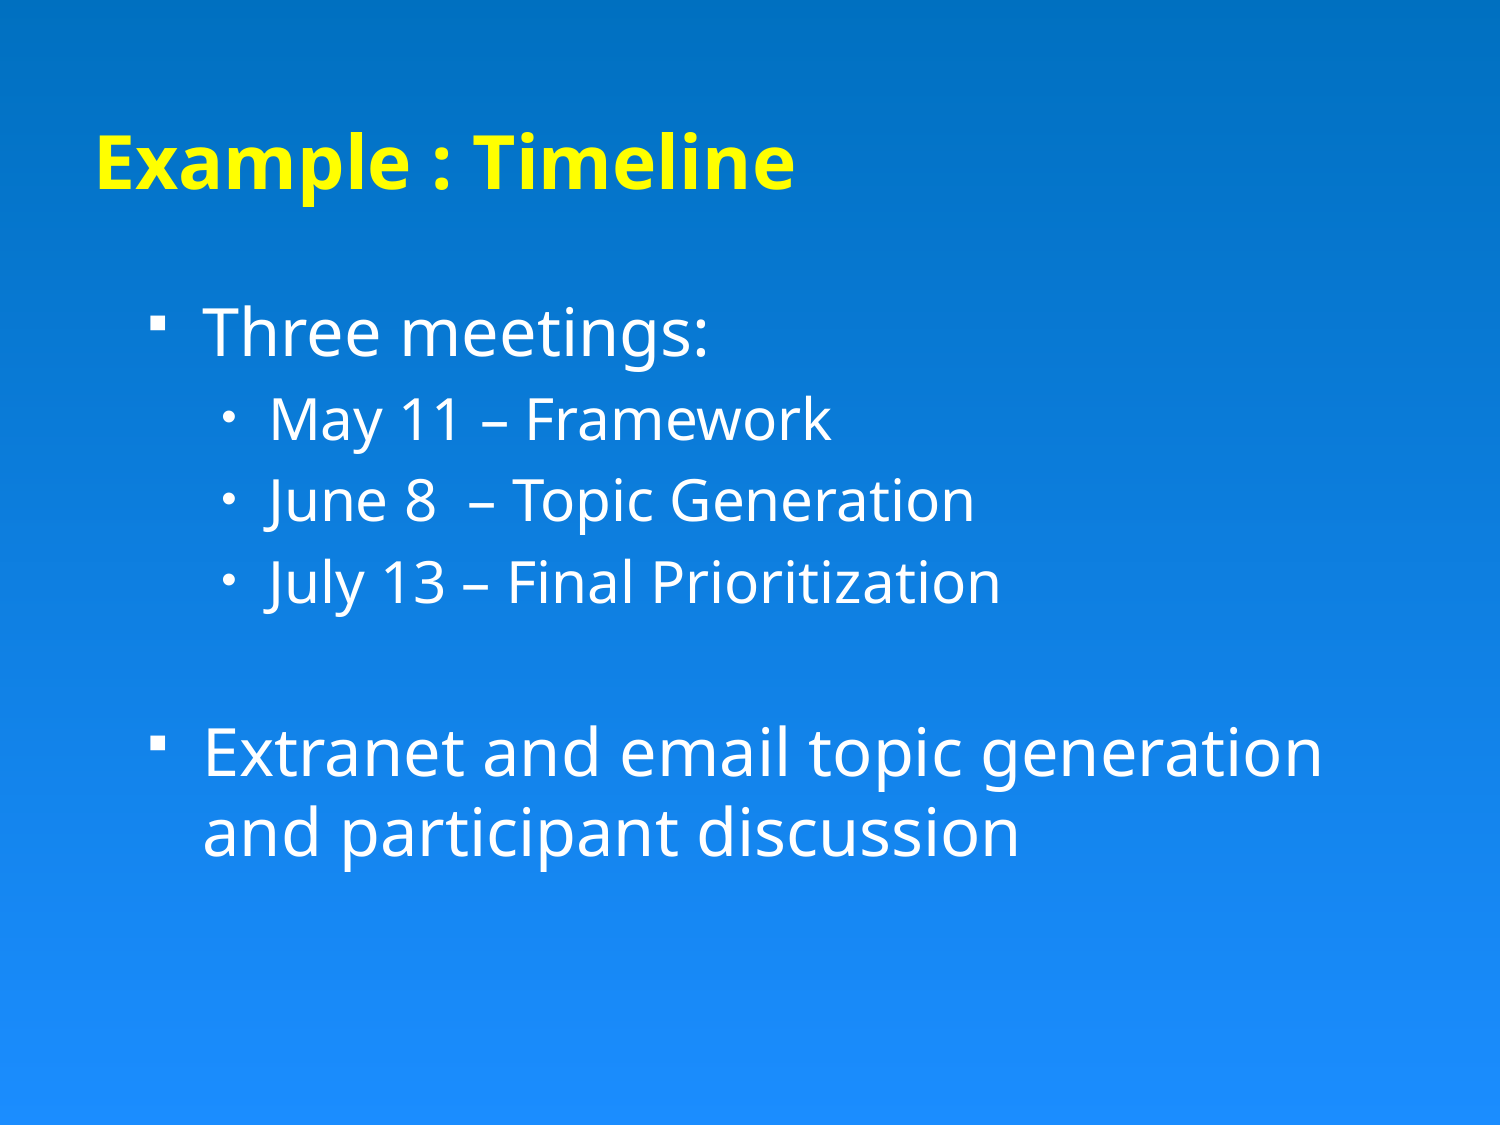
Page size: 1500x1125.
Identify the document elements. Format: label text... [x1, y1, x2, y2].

list Three meetings: May 11 – Framework June 8 – Topic Generation July 13 – Final Prioritization Extranet and email topic generation and participant discussion [131, 282, 1369, 1063]
text_box Example : Timeline [78, 101, 1422, 213]
